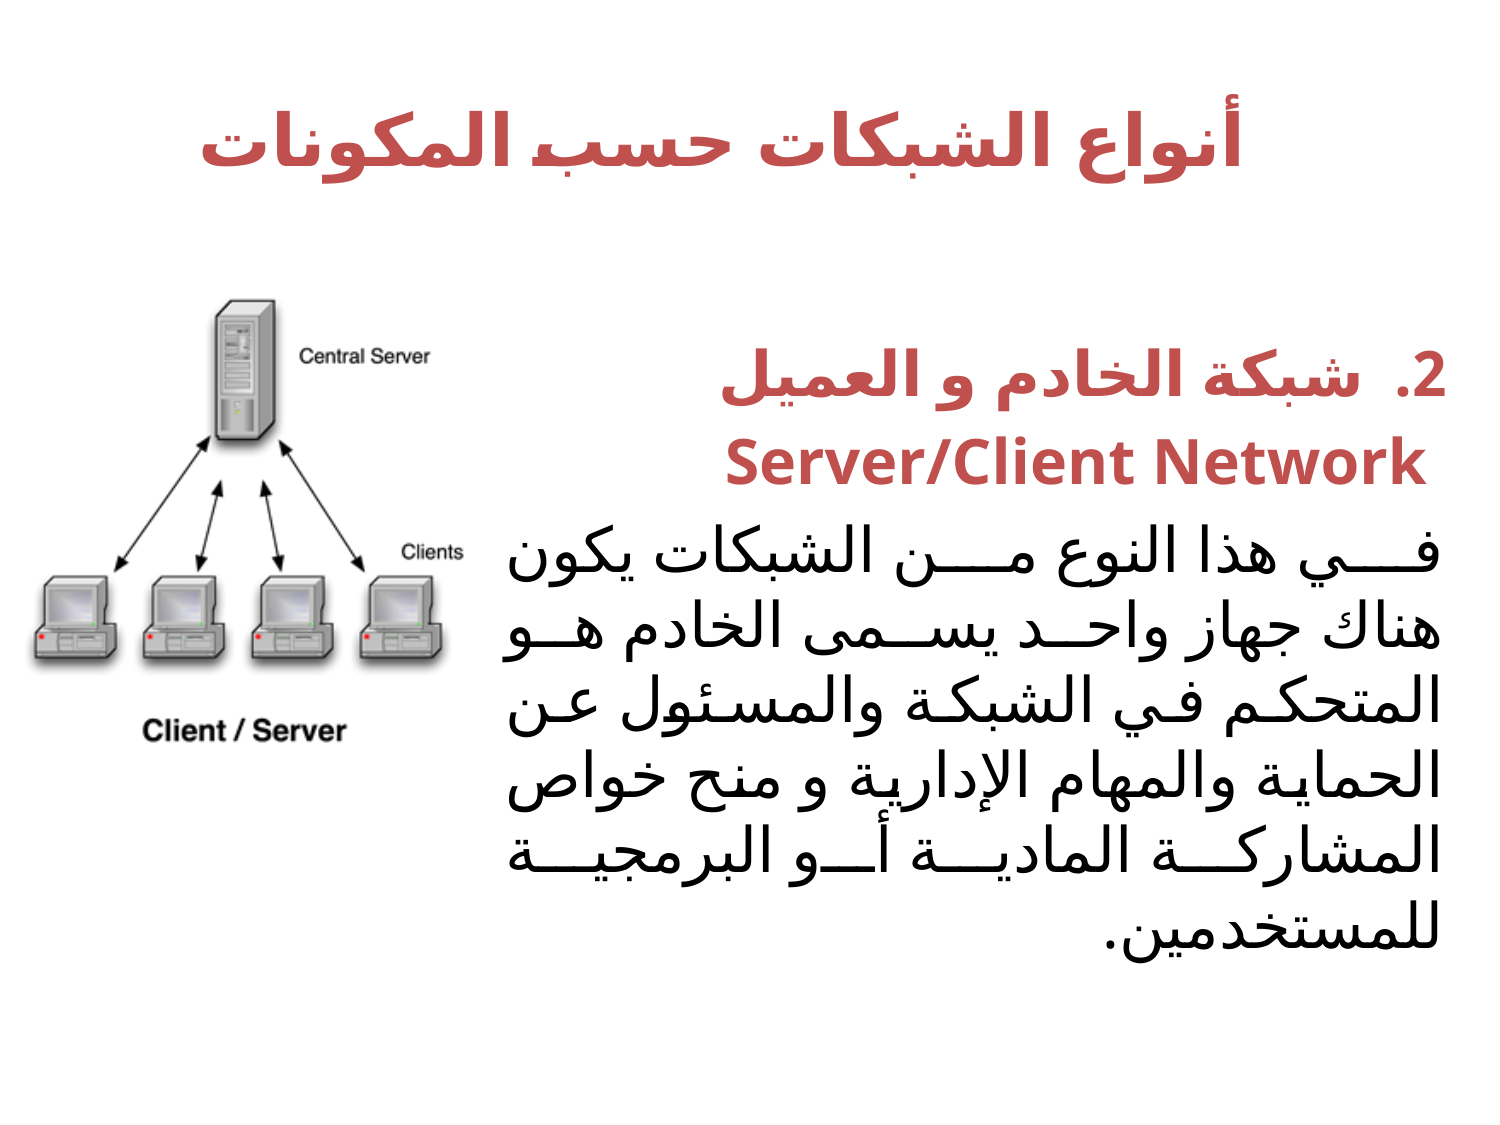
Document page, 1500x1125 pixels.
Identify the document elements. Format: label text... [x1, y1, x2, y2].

picture [17, 287, 526, 748]
list شبكة الخادم و العميل Server/Client Network في هذا النوع من الشبكات يكون هناك جهاز واحد يسمى الخادم هو المتحكم في الشبكة والمسئول عن الحماية والمهام الإدارية و منح خواص المشاركة المادية أو البرمجية للمستخدمين. [490, 326, 1459, 969]
title أنواع الشبكات حسب المكونات [100, 54, 1326, 220]
